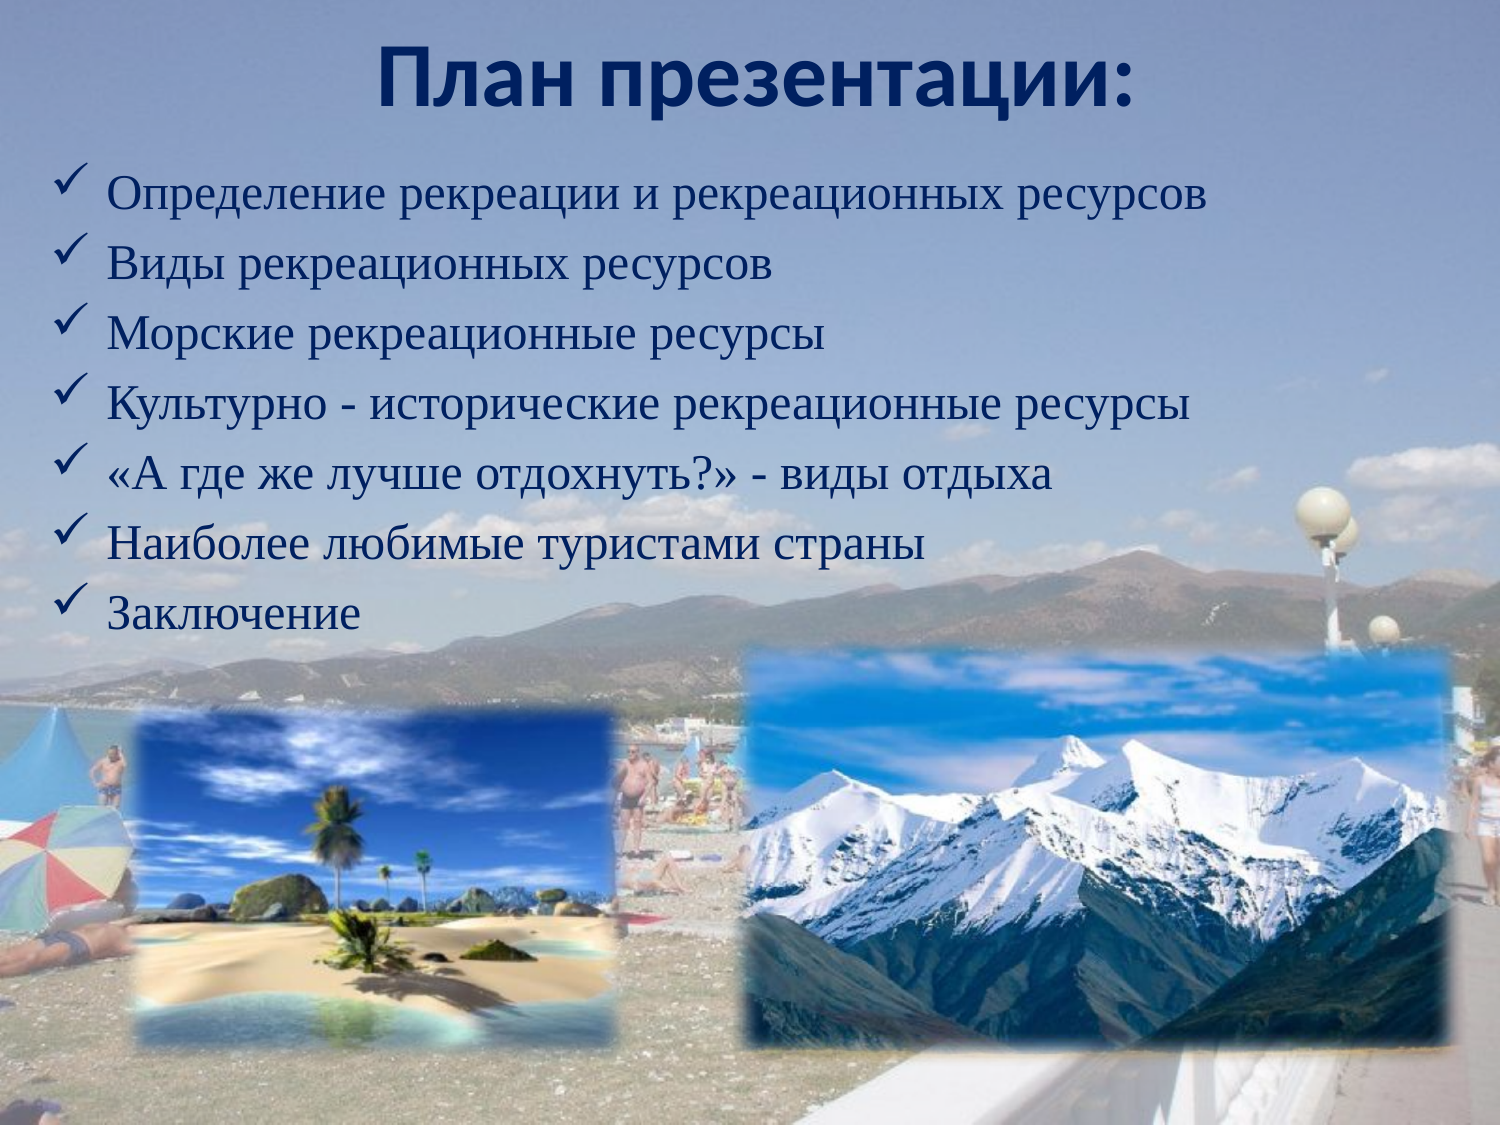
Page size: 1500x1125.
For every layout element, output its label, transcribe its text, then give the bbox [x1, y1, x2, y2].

list Определение рекреации и рекреационных ресурсов Виды рекреационных ресурсов Морские рекреационные ресурсы Культурно - исторические рекреационные ресурсы «А где же лучше отдохнуть?» - виды отдыха Наиболее любимые туристами страны Заключение [35, 152, 1500, 895]
title План презентации: [82, 0, 1432, 152]
picture [116, 691, 633, 1066]
picture [726, 632, 1467, 1067]
